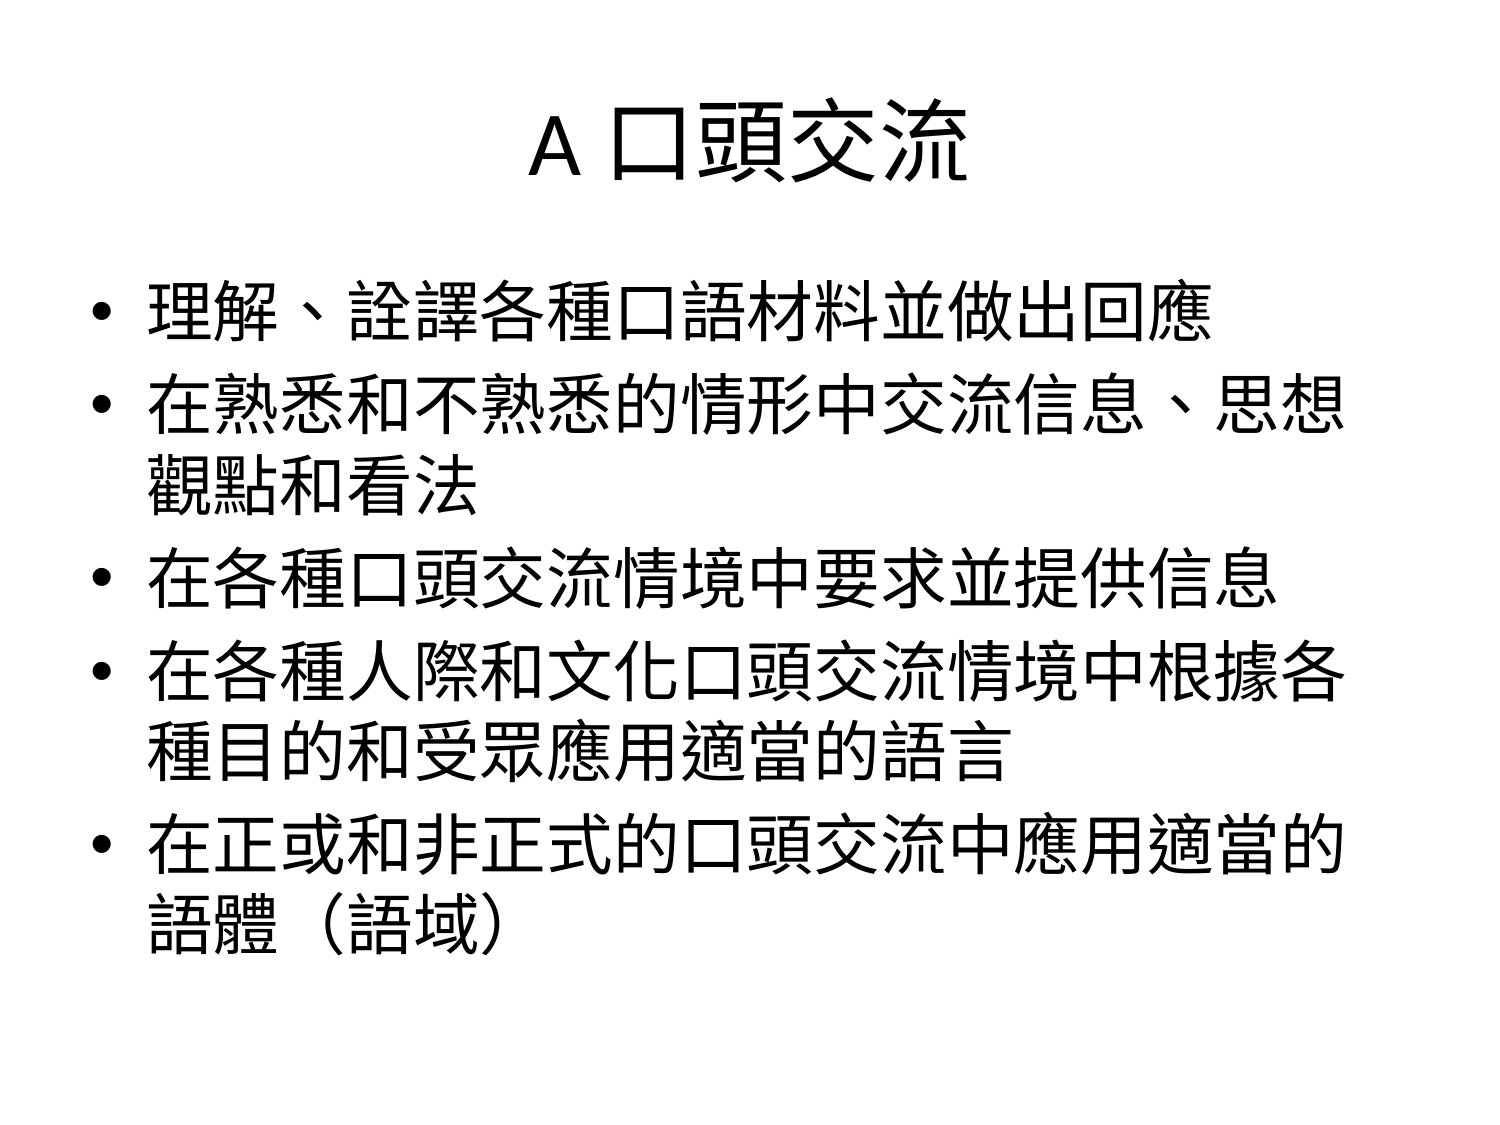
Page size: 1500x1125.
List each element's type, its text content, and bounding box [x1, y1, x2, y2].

title A口頭交流 [75, 45, 1425, 233]
list 理解、詮譯各種口語材料並做出回應 在熟悉和不熟悉的情形中交流信息、思想觀點和看法 在各種口頭交流情境中要求並提供信息 在各種人際和文化口頭交流情境中根據各種目的和受眾應用適當的語言 在正或和非正式的口頭交流中應用適當的語體（語域） [75, 262, 1425, 1005]
